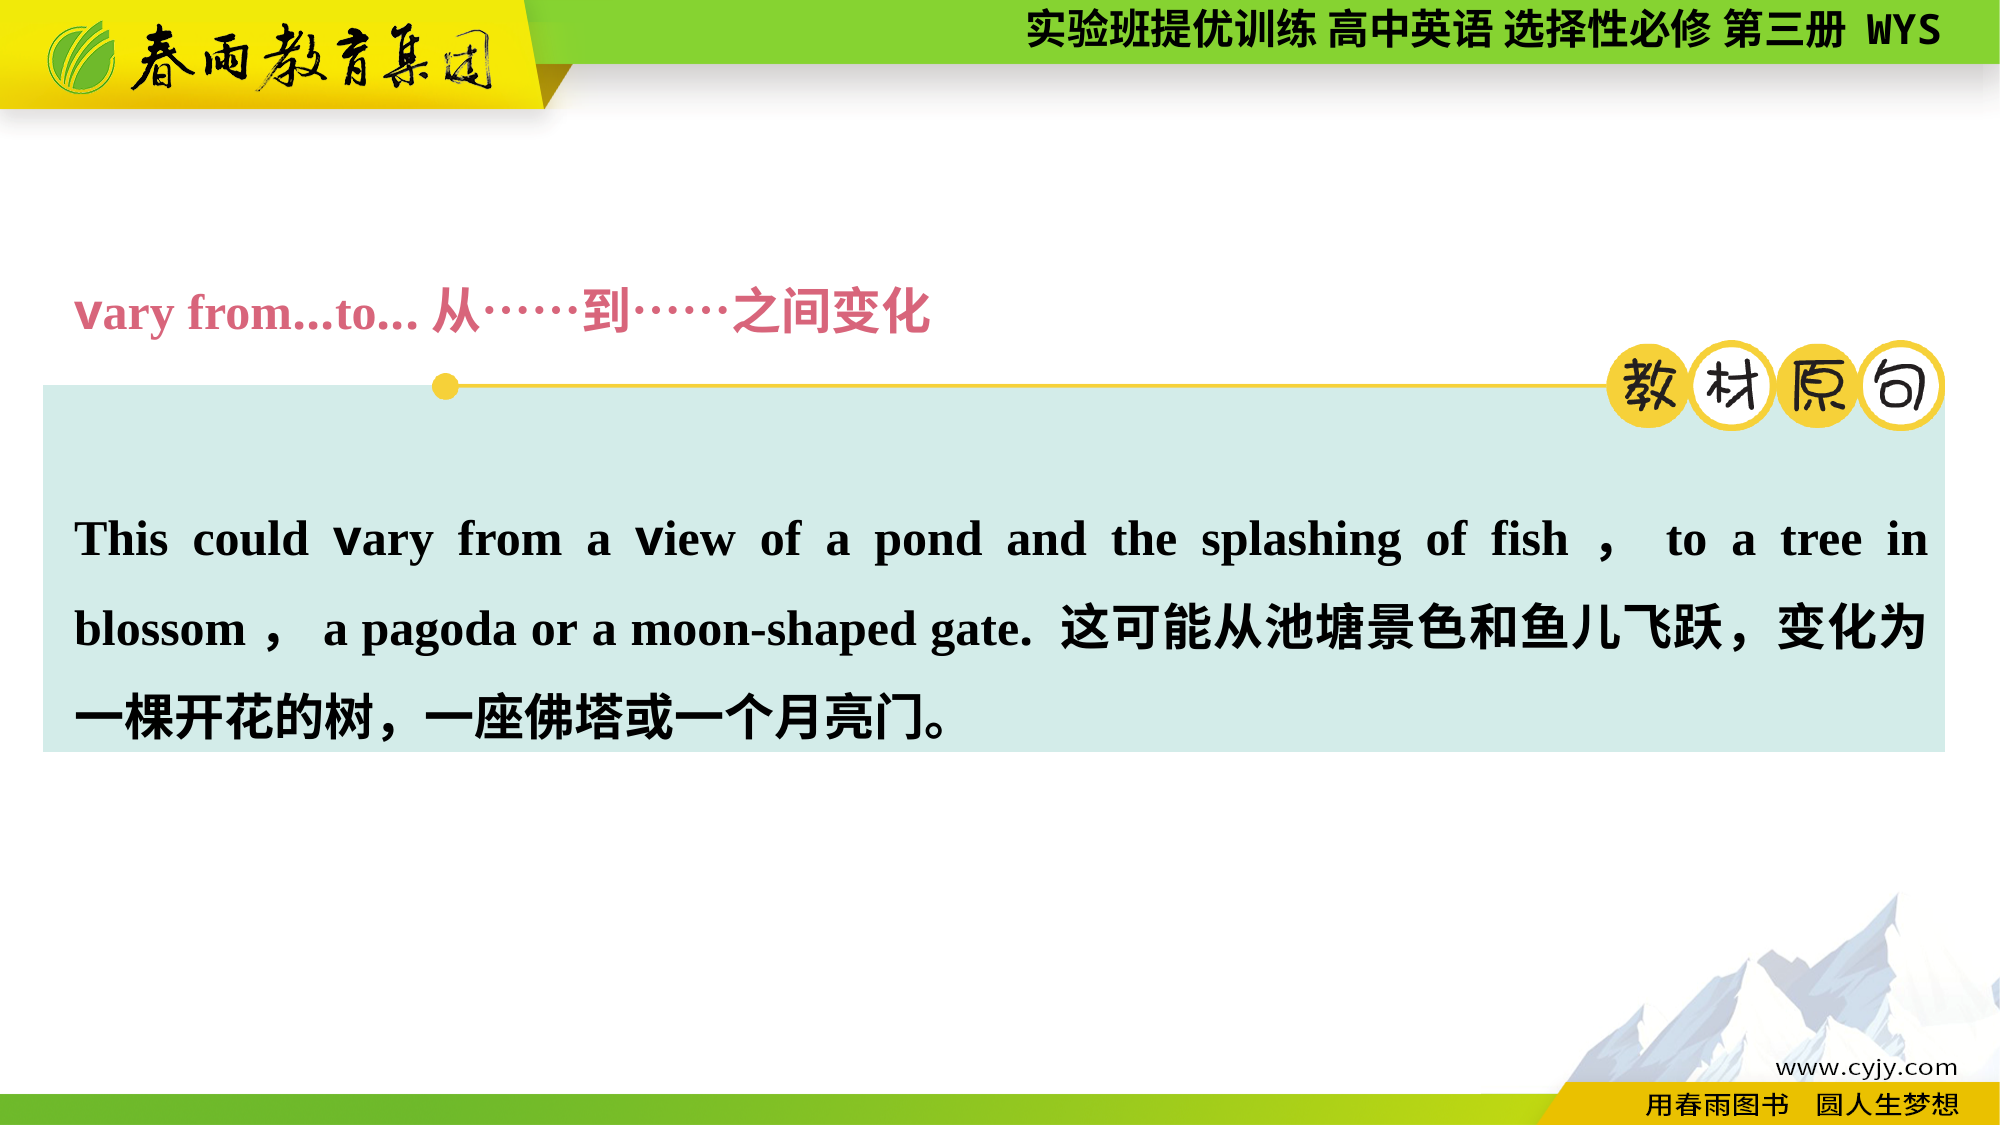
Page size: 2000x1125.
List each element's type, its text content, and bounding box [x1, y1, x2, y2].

list vary from...to...从……到……之间变化 [59, 242, 1944, 339]
picture [0, 0, 2000, 1125]
